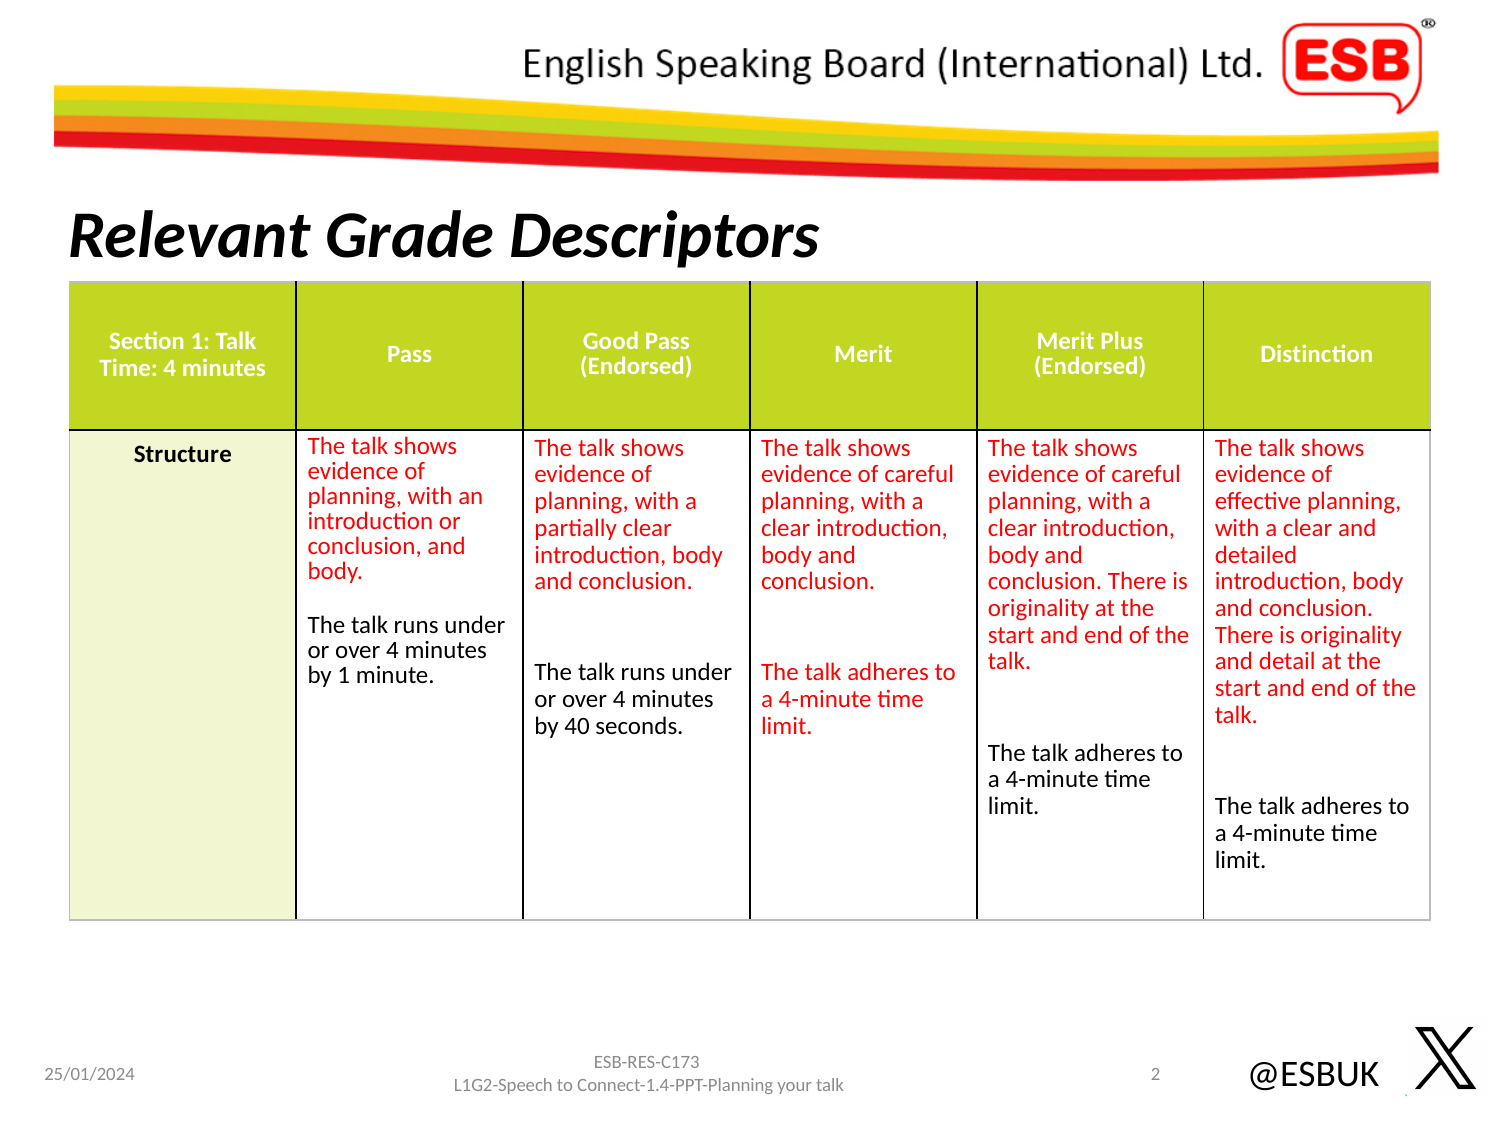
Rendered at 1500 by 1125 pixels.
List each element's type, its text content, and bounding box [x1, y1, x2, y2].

table_header Merit [751, 283, 976, 429]
slide_number 2 [930, 1042, 1176, 1103]
picture [0, 0, 1500, 189]
table_header Pass [297, 283, 522, 429]
table_cell The talk shows evidence of planning, with a partially clear introduction, body and conclusion. The talk runs under or over 4 minutes by 40 seconds. [524, 431, 749, 919]
table_cell The talk shows evidence of careful planning, with a clear introduction, body and conclusion. The talk adheres to a 4-minute time limit. [751, 431, 976, 919]
table_cell The talk shows evidence of careful planning, with a clear introduction, body and conclusion. There is originality at the start and end of the talk. The talk adheres to a 4-minute time limit. [978, 431, 1203, 919]
table_cell Structure [70, 431, 295, 919]
table_header Distinction [1204, 283, 1429, 429]
table_header Section 1: Talk Time: 4 minutes [70, 283, 295, 429]
table_header Merit Plus (Endorsed) [978, 283, 1203, 429]
table_cell The talk shows evidence of effective planning, with a clear and detailed introduction, body and conclusion. There is originality and detail at the start and end of the talk. The talk adheres to a 4-minute time limit. [1204, 431, 1429, 919]
footer ESB-RES-C173 L1G2-Speech to Connect-1.4-PPT-Planning your talk [395, 1042, 902, 1103]
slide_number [29, 1042, 367, 1103]
table_cell The talk shows evidence of planning, with an introduction or conclusion, and body. The talk runs under or over 4 minutes by 1 minute. [297, 431, 522, 919]
picture [1404, 1014, 1487, 1102]
title Relevant Grade Descriptors [53, 194, 1347, 278]
table_header Good Pass (Endorsed) [524, 283, 749, 429]
